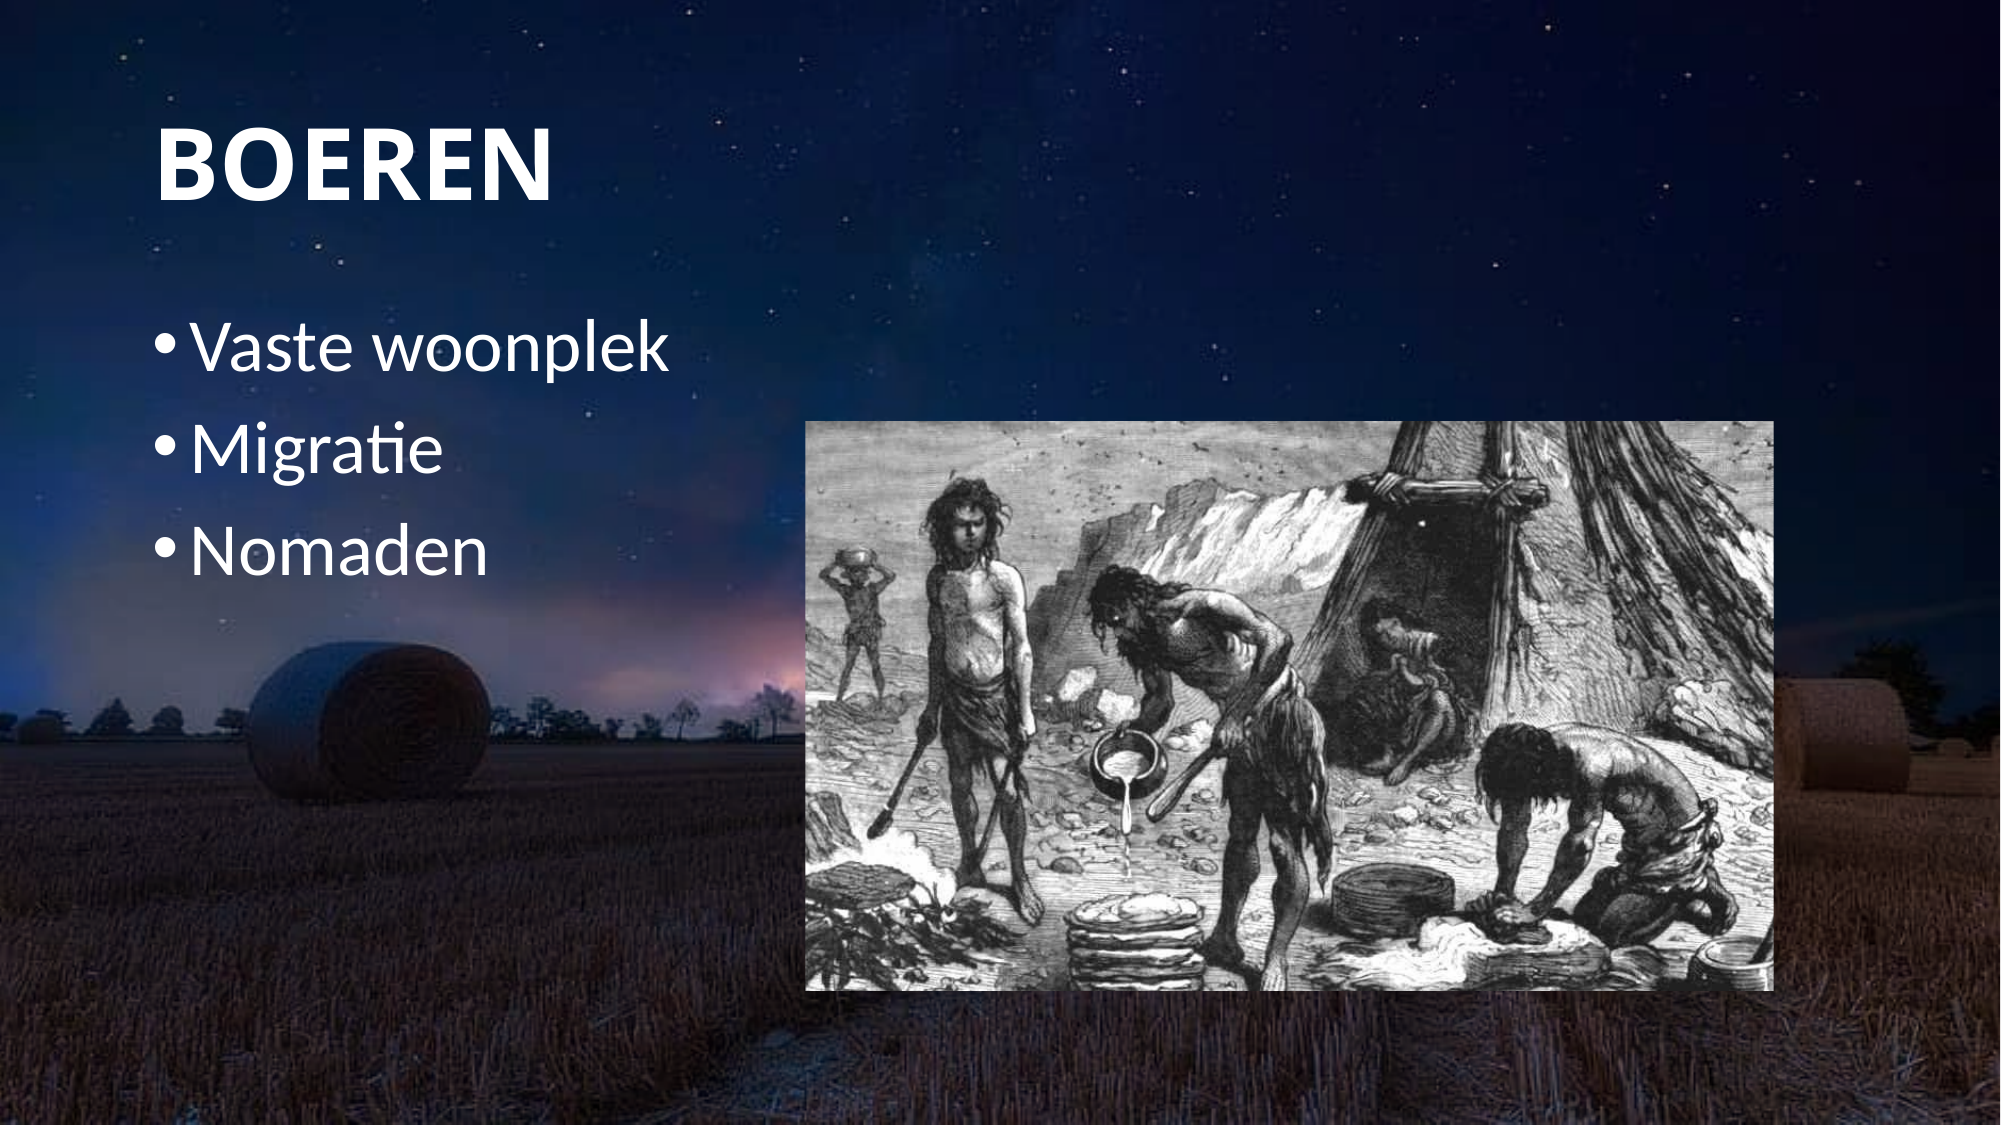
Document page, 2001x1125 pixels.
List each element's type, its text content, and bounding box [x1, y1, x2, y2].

picture [0, 0, 2001, 1125]
title BOEREN [137, 59, 1863, 278]
list Vaste woonplek Migratie Nomaden [137, 299, 1863, 1014]
